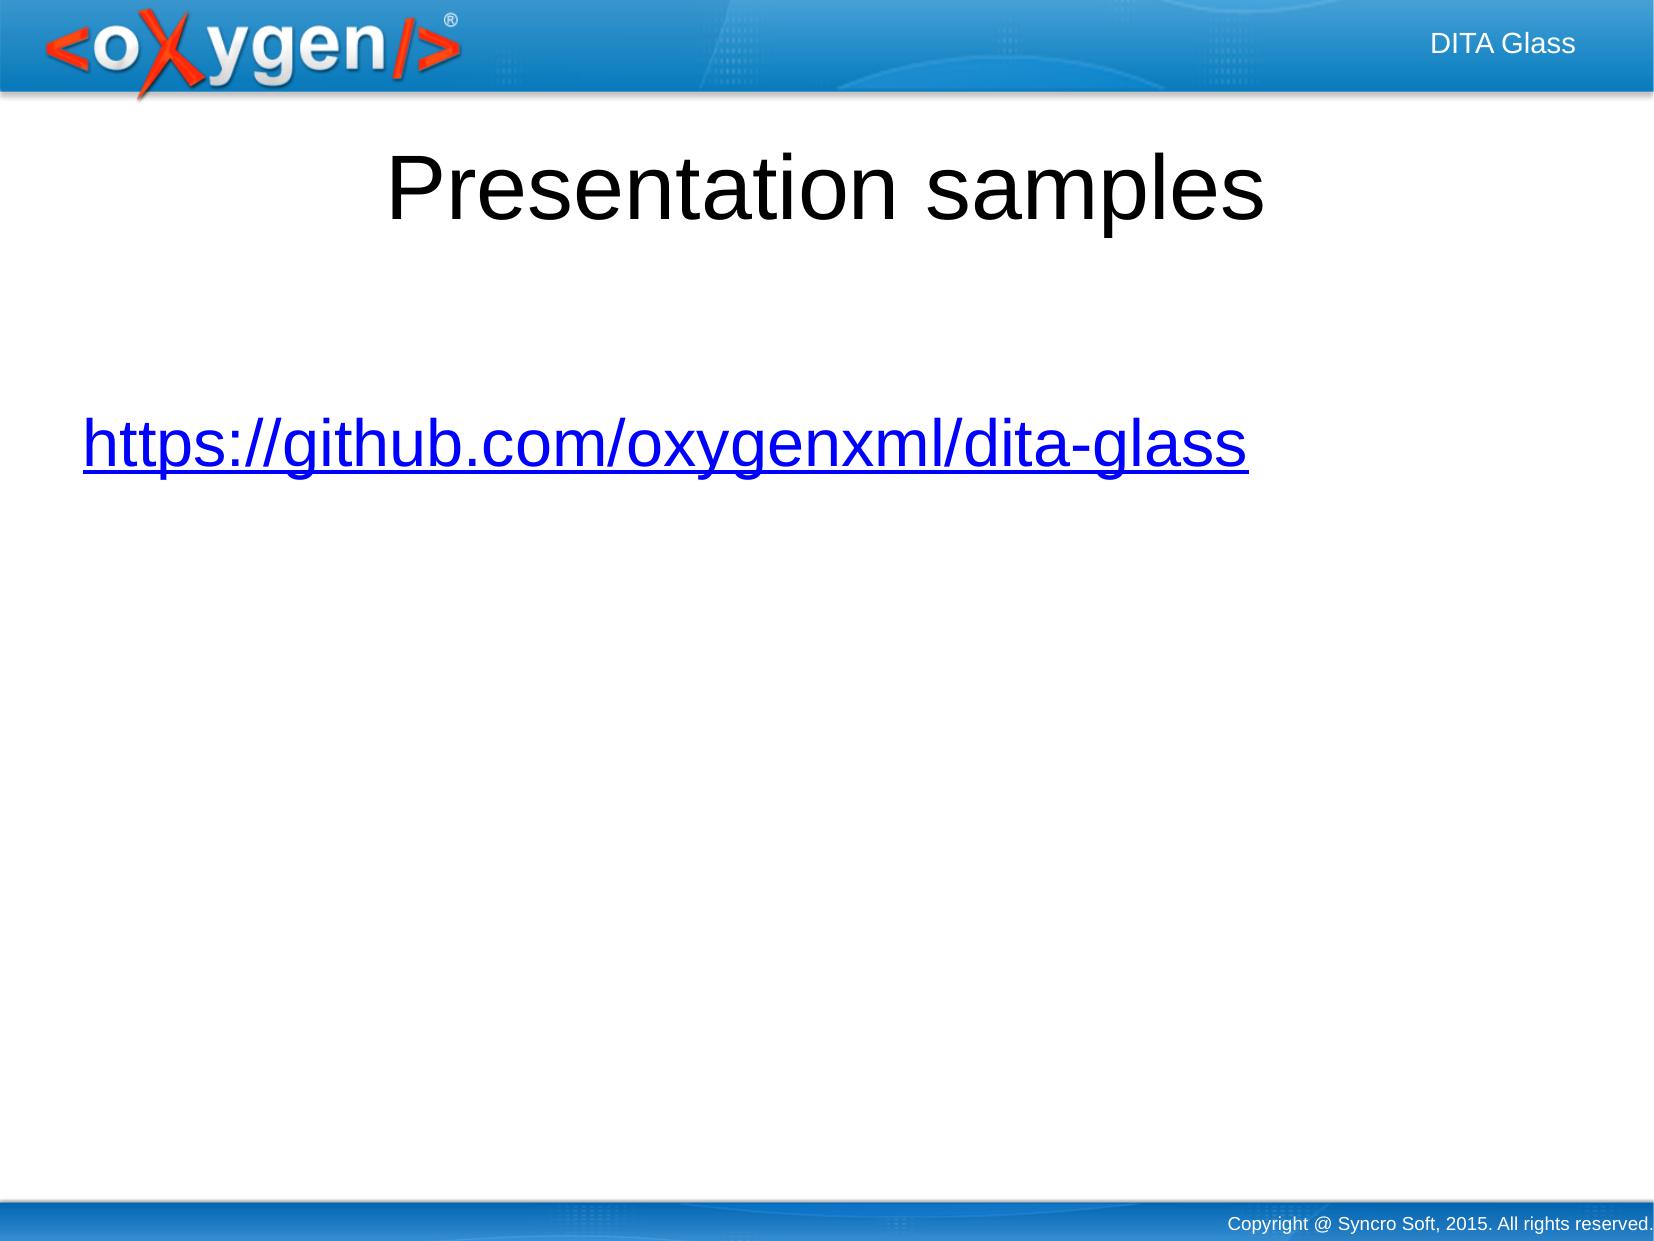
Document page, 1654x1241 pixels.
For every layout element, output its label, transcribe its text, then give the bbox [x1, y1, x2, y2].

title Presentation samples [82, 78, 1571, 287]
picture [0, 0, 1654, 109]
list https://github.com/oxygenxml/dita-glass [82, 290, 1571, 995]
picture [0, 1195, 1654, 1241]
